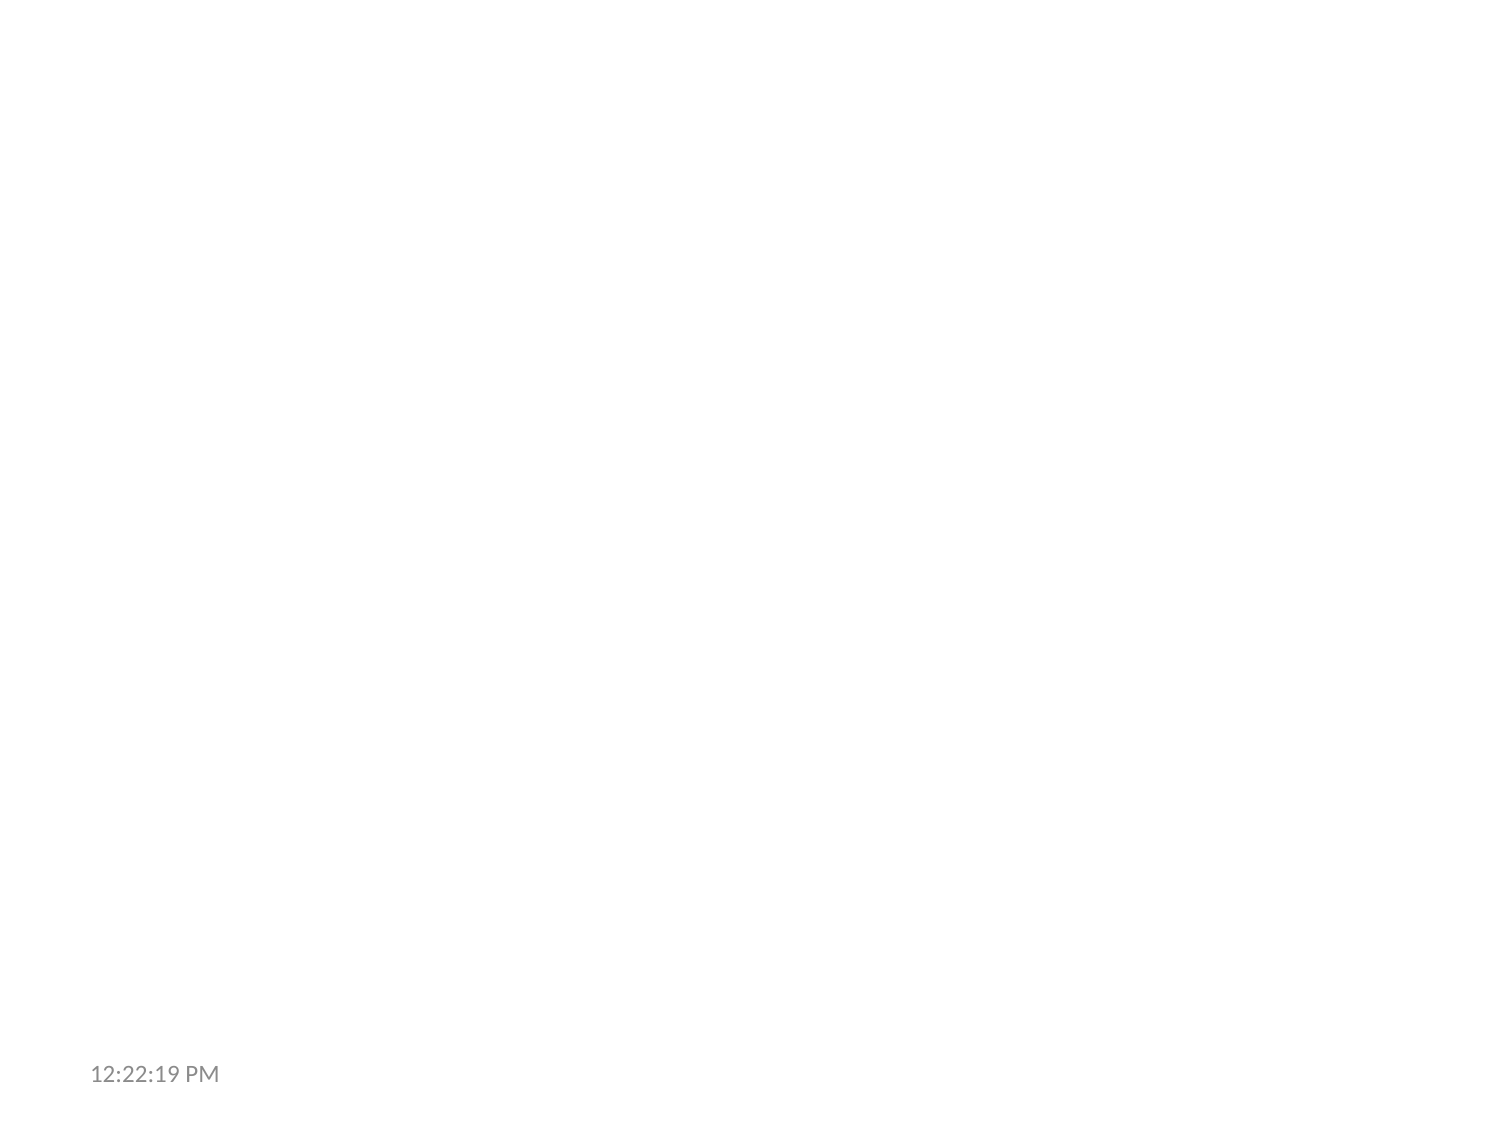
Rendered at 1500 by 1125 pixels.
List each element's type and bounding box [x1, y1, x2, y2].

slide_number [75, 1042, 425, 1103]
